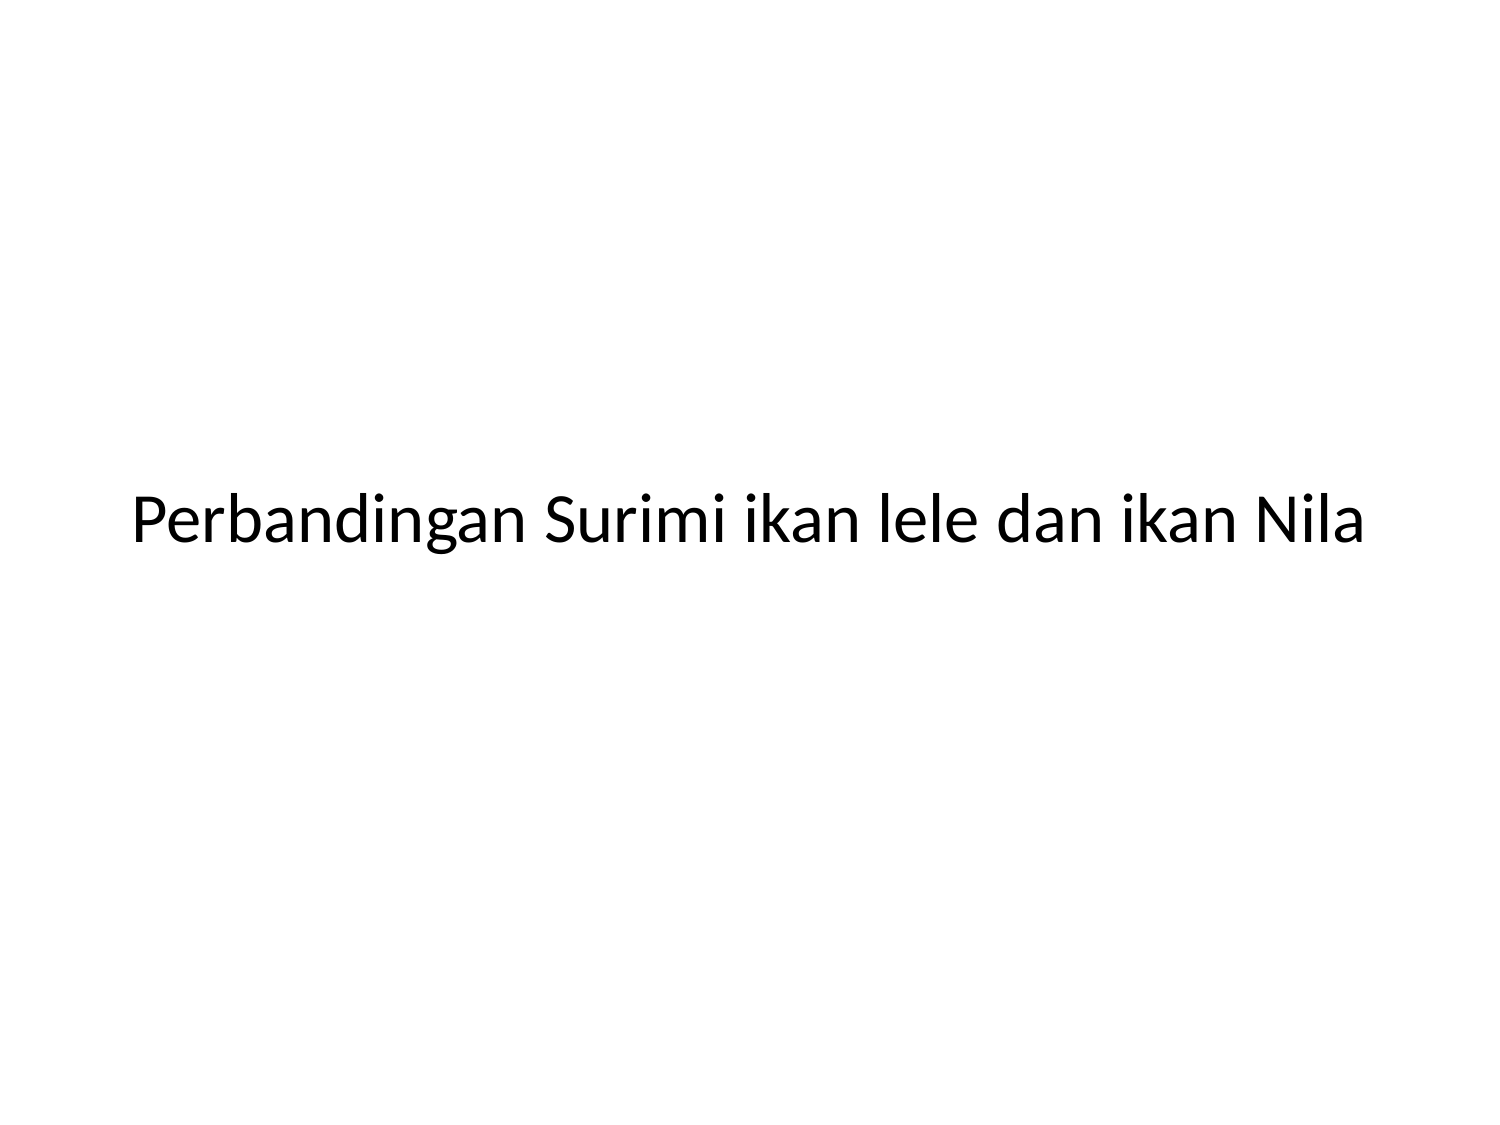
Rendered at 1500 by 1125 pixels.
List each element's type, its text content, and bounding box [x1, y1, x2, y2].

title Perbandingan Surimi ikan lele dan ikan Nila [75, 462, 1425, 650]
